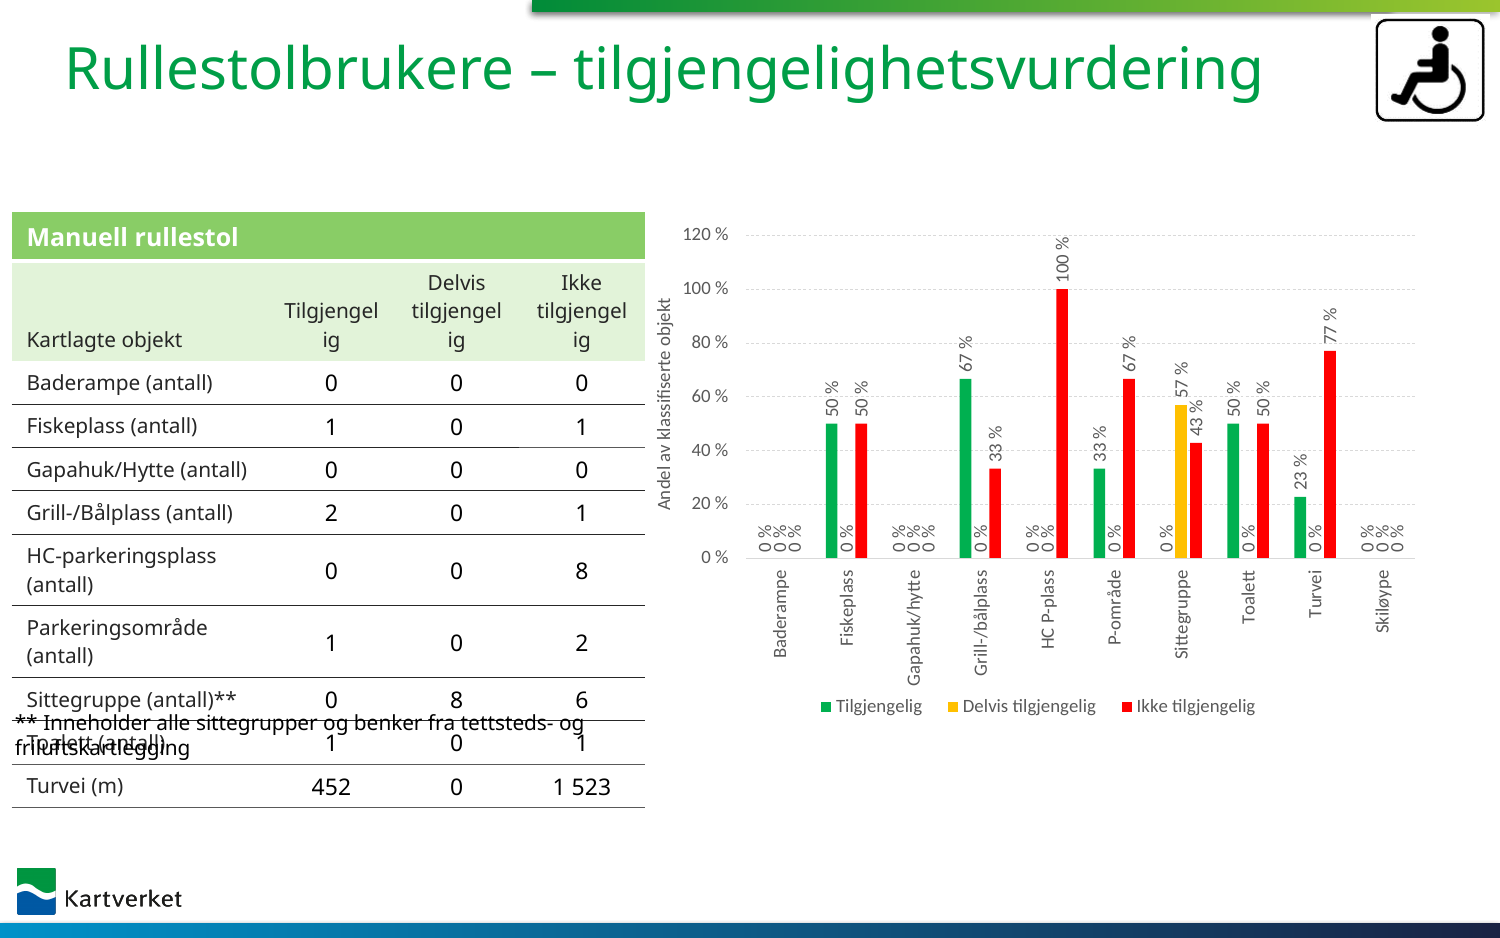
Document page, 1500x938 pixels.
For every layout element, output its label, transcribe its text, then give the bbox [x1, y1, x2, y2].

text_box ** Inneholder alle sittegrupper og benker fra tettsteds- og friluftskartlegging [0, 702, 745, 768]
table_cell 0 [394, 535, 519, 605]
table_cell 0 [394, 361, 519, 404]
table_header Manuell rullestol [12, 212, 645, 259]
table_cell 452 [269, 768, 394, 807]
table_cell 0 [394, 606, 519, 677]
table_cell 8 [394, 678, 519, 702]
table_cell Baderampe (antall) [12, 361, 269, 404]
table_cell 1 523 [519, 768, 645, 807]
table_cell 0 [269, 535, 394, 605]
table_cell 0 [269, 361, 394, 404]
picture [643, 218, 1427, 728]
table_cell 0 [519, 361, 638, 404]
table_cell 0 [269, 448, 394, 490]
table_cell Tilgjengelig [269, 263, 394, 361]
table_cell 2 [519, 606, 638, 677]
table_cell Parkeringsområde (antall) [12, 606, 269, 677]
table_cell 0 [394, 448, 519, 490]
table_cell 0 [269, 678, 394, 702]
table_cell 1 [269, 405, 394, 447]
table_cell Ikke tilgjengelig [519, 263, 638, 361]
table_cell Gapahuk/Hytte (antall) [12, 448, 269, 490]
table_cell Sittegruppe (antall)** [12, 678, 269, 702]
table_cell HC-parkeringsplass (antall) [12, 535, 269, 605]
table_cell Delvis tilgjengelig [394, 263, 519, 361]
table_cell 0 [394, 405, 519, 447]
table_cell Fiskeplass (antall) [12, 405, 269, 447]
table_cell 2 [269, 491, 394, 534]
table_cell Turvei (m) [12, 768, 269, 807]
table_cell Kartlagte objekt [12, 263, 269, 361]
table_cell 1 [519, 491, 638, 534]
table_cell 0 [394, 491, 519, 534]
table_cell 8 [519, 535, 638, 605]
table_cell 0 [519, 448, 638, 490]
table_cell 6 [519, 678, 638, 702]
table_cell 1 [269, 606, 394, 677]
table_cell 1 [519, 405, 638, 447]
text_box Rullestolbrukere – tilgjengelighetsvurdering [49, 12, 1372, 109]
table_cell 0 [394, 768, 519, 807]
picture [1371, 13, 1491, 127]
table_cell Grill-/Bålplass (antall) [12, 491, 269, 534]
